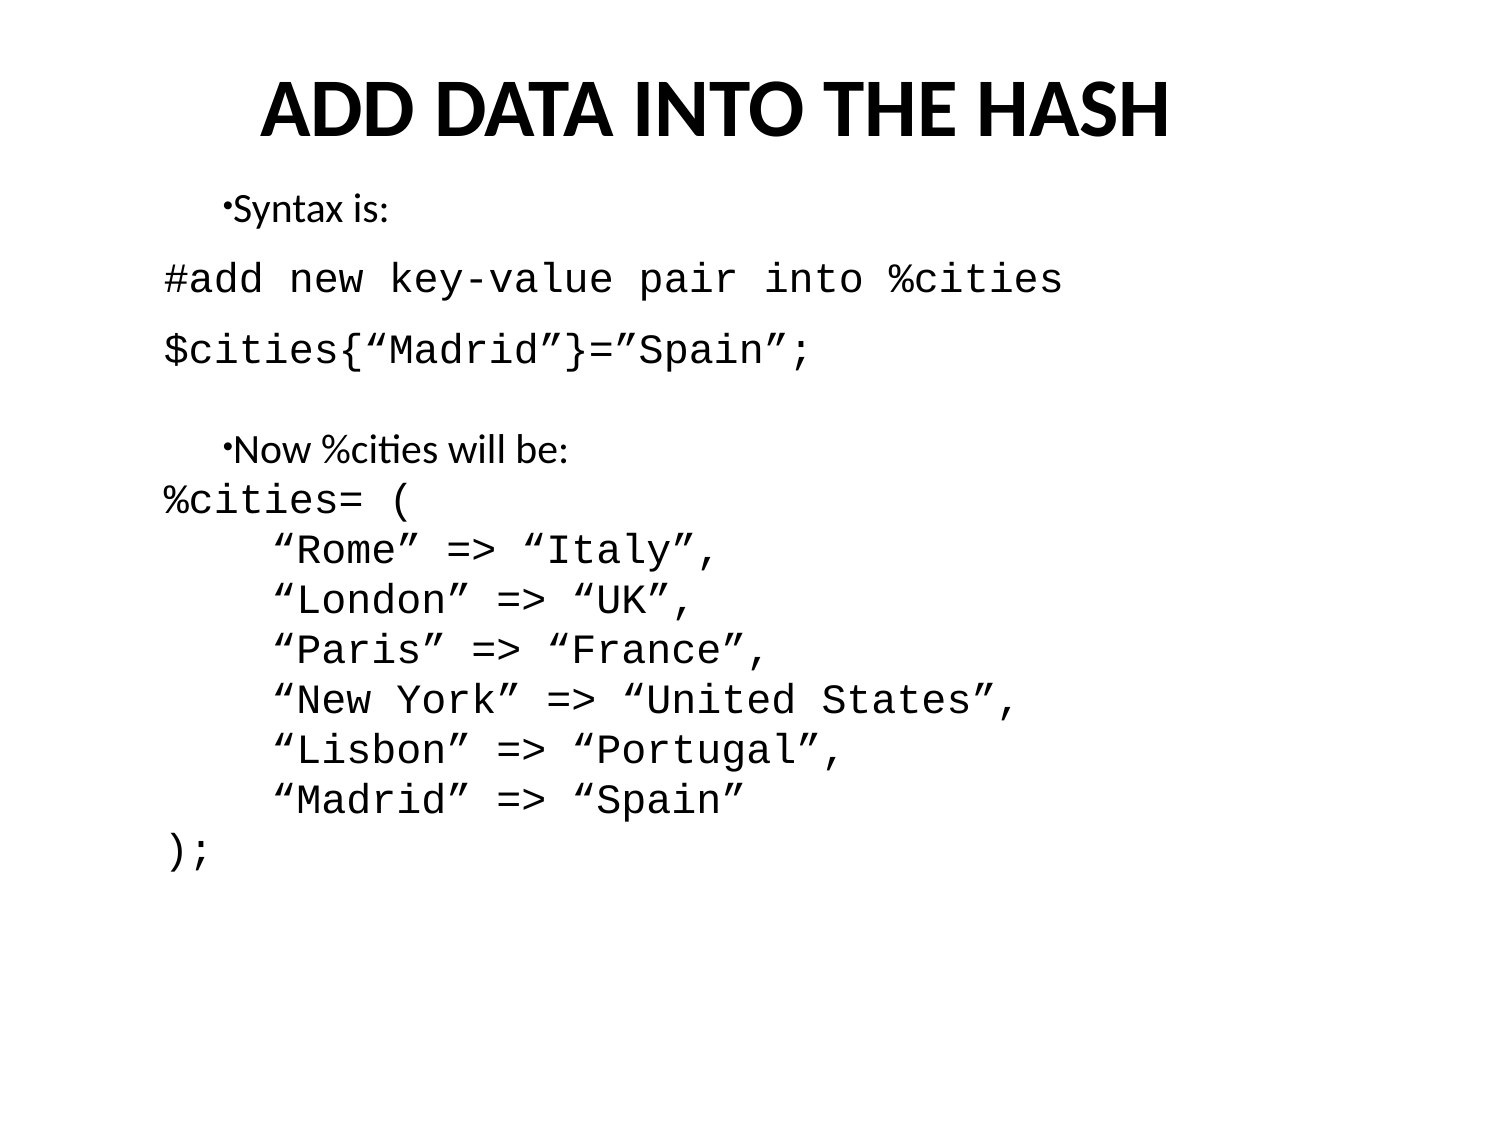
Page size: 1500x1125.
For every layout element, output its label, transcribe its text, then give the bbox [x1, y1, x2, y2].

text_box Syntax is: #add new key-value pair into %cities $cities{“Madrid”}=”Spain”; Now %cities will be: %cities= ( “Rome” => “Italy”, “London” => “UK”, “Paris” => “France”, “New York” => “United States”, “Lisbon” => “Portugal”, “Madrid” => “Spain” ); [150, 174, 1076, 1035]
text_box ADD DATA INTO THE HASH [158, 40, 1273, 147]
